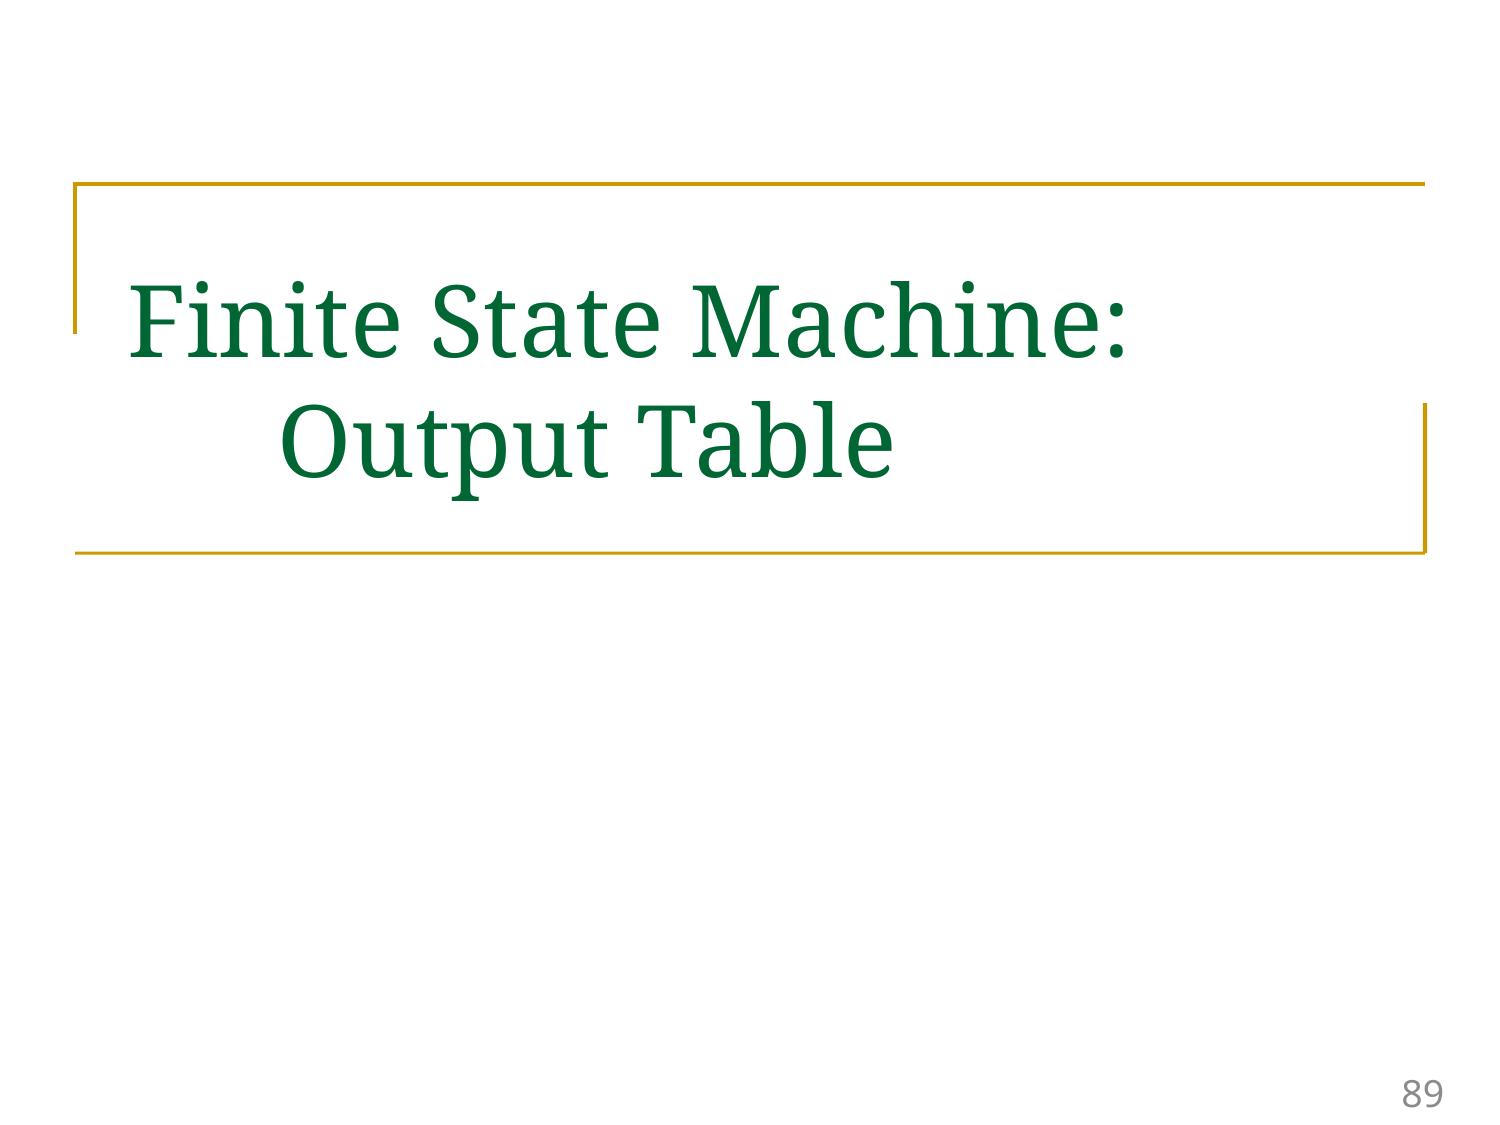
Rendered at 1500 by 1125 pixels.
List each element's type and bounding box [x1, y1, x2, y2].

title [112, 249, 1413, 538]
slide_number [1121, 1066, 1460, 1125]
